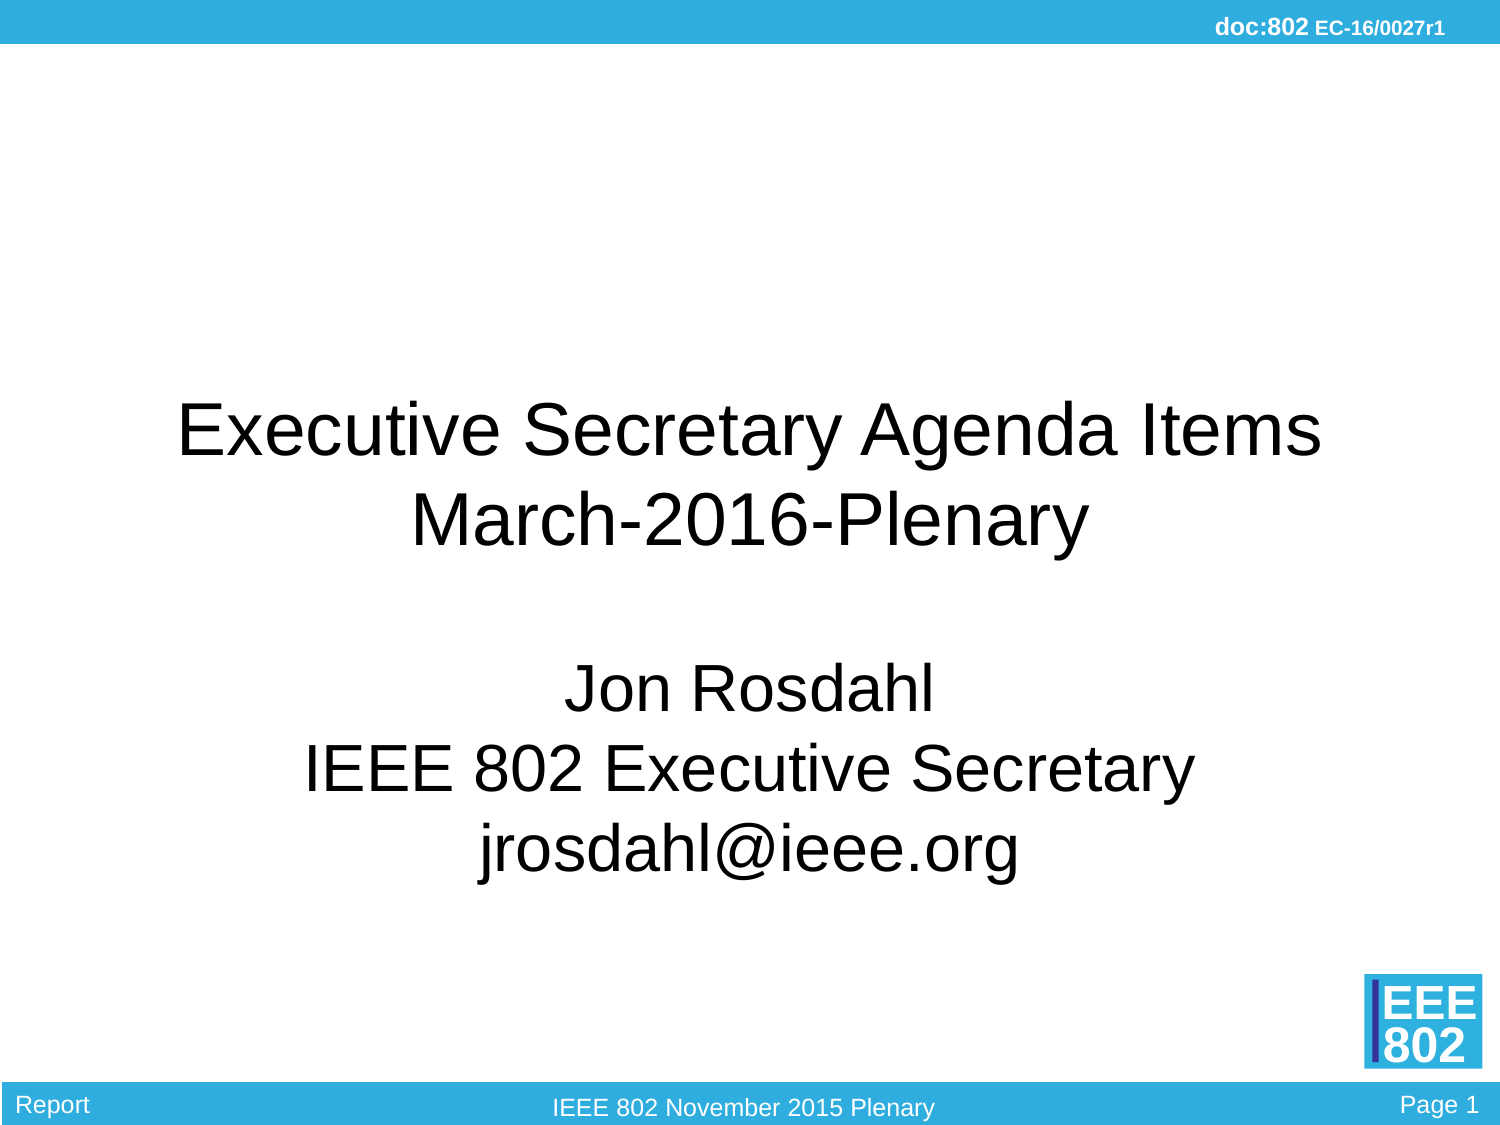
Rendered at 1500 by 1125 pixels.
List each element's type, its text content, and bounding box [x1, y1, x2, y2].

title Executive Secretary Agenda Items March-2016-Plenary [112, 349, 1388, 591]
subtitle Jon Rosdahl IEEE 802 Executive Secretary jrosdahl@ieee.org [225, 637, 1275, 925]
